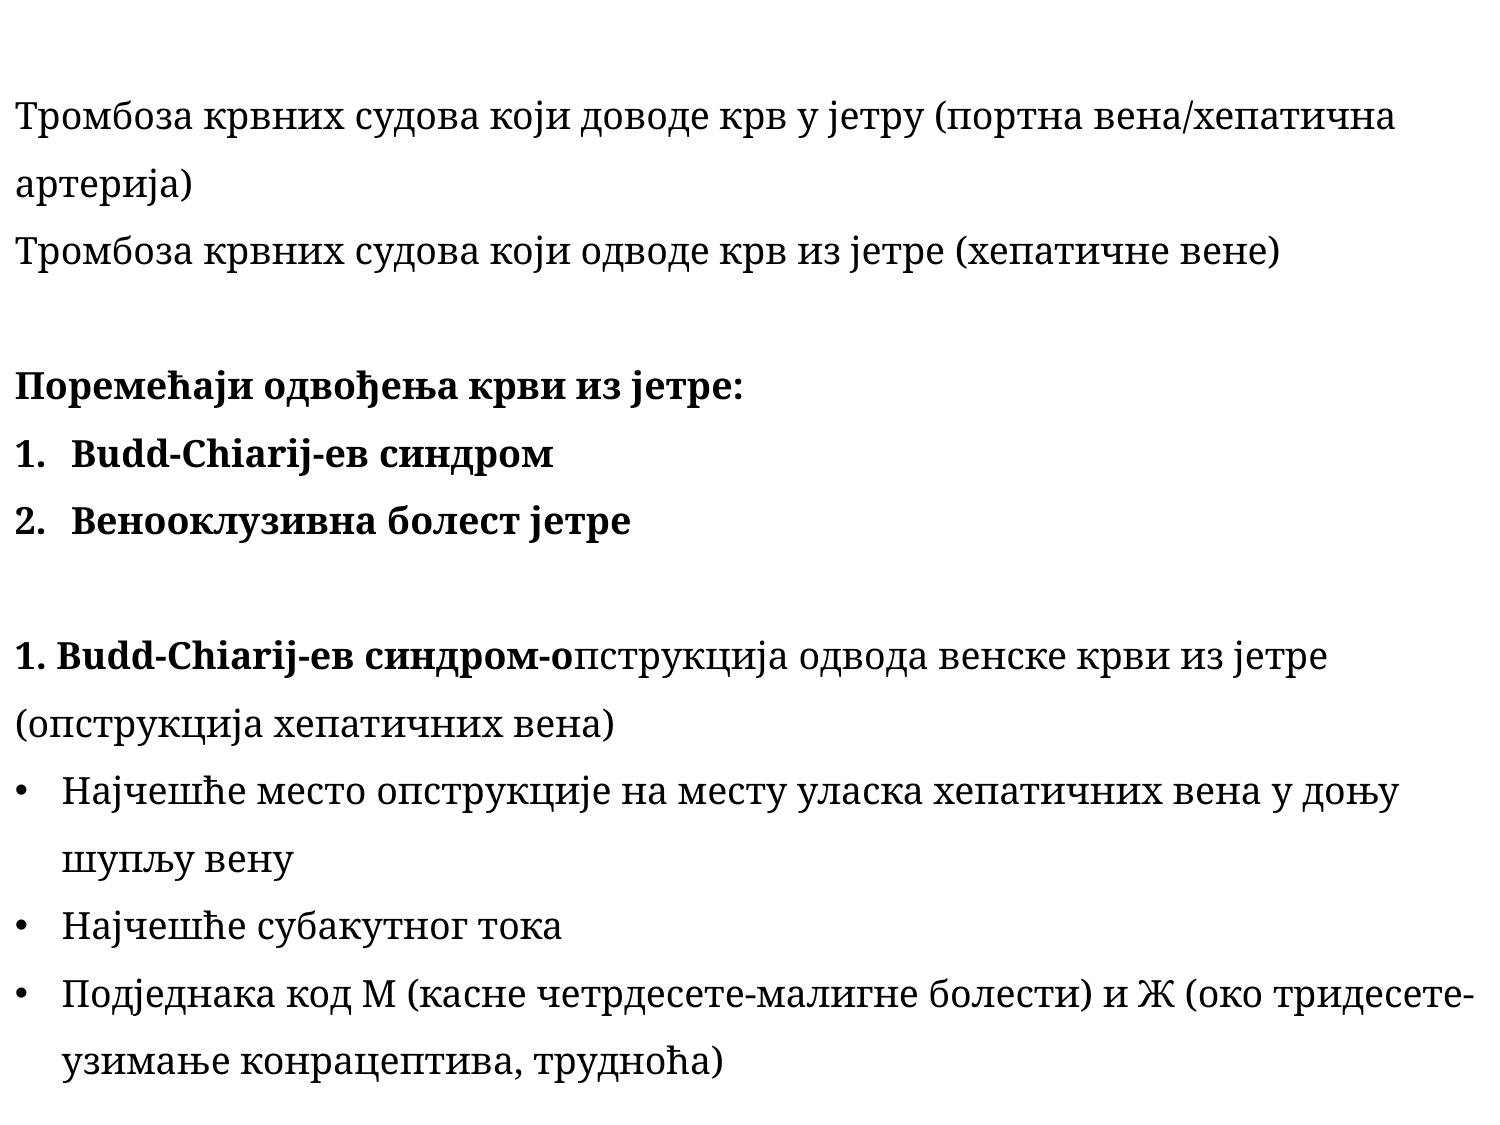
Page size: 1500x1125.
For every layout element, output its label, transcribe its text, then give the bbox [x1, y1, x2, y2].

text_box Тромбоза крвних судова који доводе крв у јетру (портна вена/хепатична артерија) Тромбоза крвних судова који одводе крв из јетре (хепатичне вене) Поремећаји одвођења крви из јетре: Budd-Chiarij-ев синдром Венооклузивна болест јетре 1. Budd-Chiarij-ев синдром-опструкција одвода венске крви из јетре (опструкција хепатичних вена) Најчешће место опструкције на месту уласка хепатичних вена у доњу шупљу вену Најчешће субакутног тока Подједнака код М (касне четрдесете-малигне болести) и Ж (око тридесете-узимање конрацептива, трудноћа) [0, 62, 1500, 1090]
